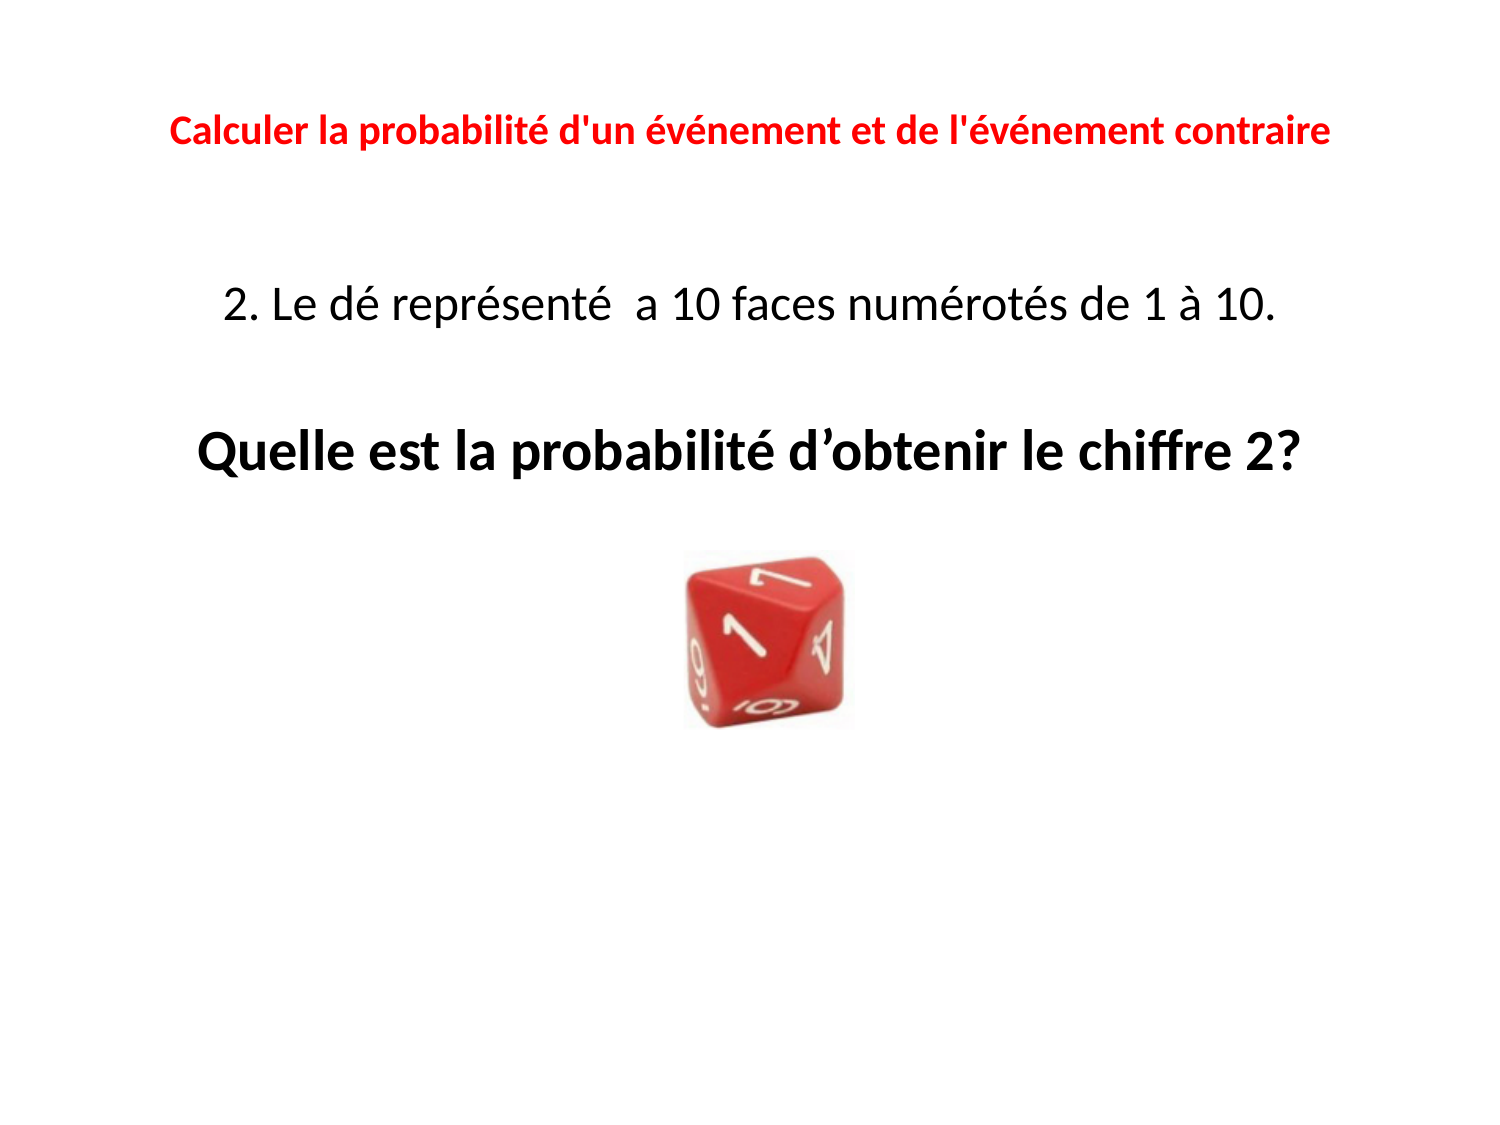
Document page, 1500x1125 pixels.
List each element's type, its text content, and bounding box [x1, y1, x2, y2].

list 2. Le dé représenté a 10 faces numérotés de 1 à 10. Quelle est la probabilité d’obtenir le chiffre 2? [75, 262, 1425, 1005]
picture [655, 550, 855, 739]
title Calculer la probabilité d'un événement et de l'événement contraire [75, 45, 1425, 233]
